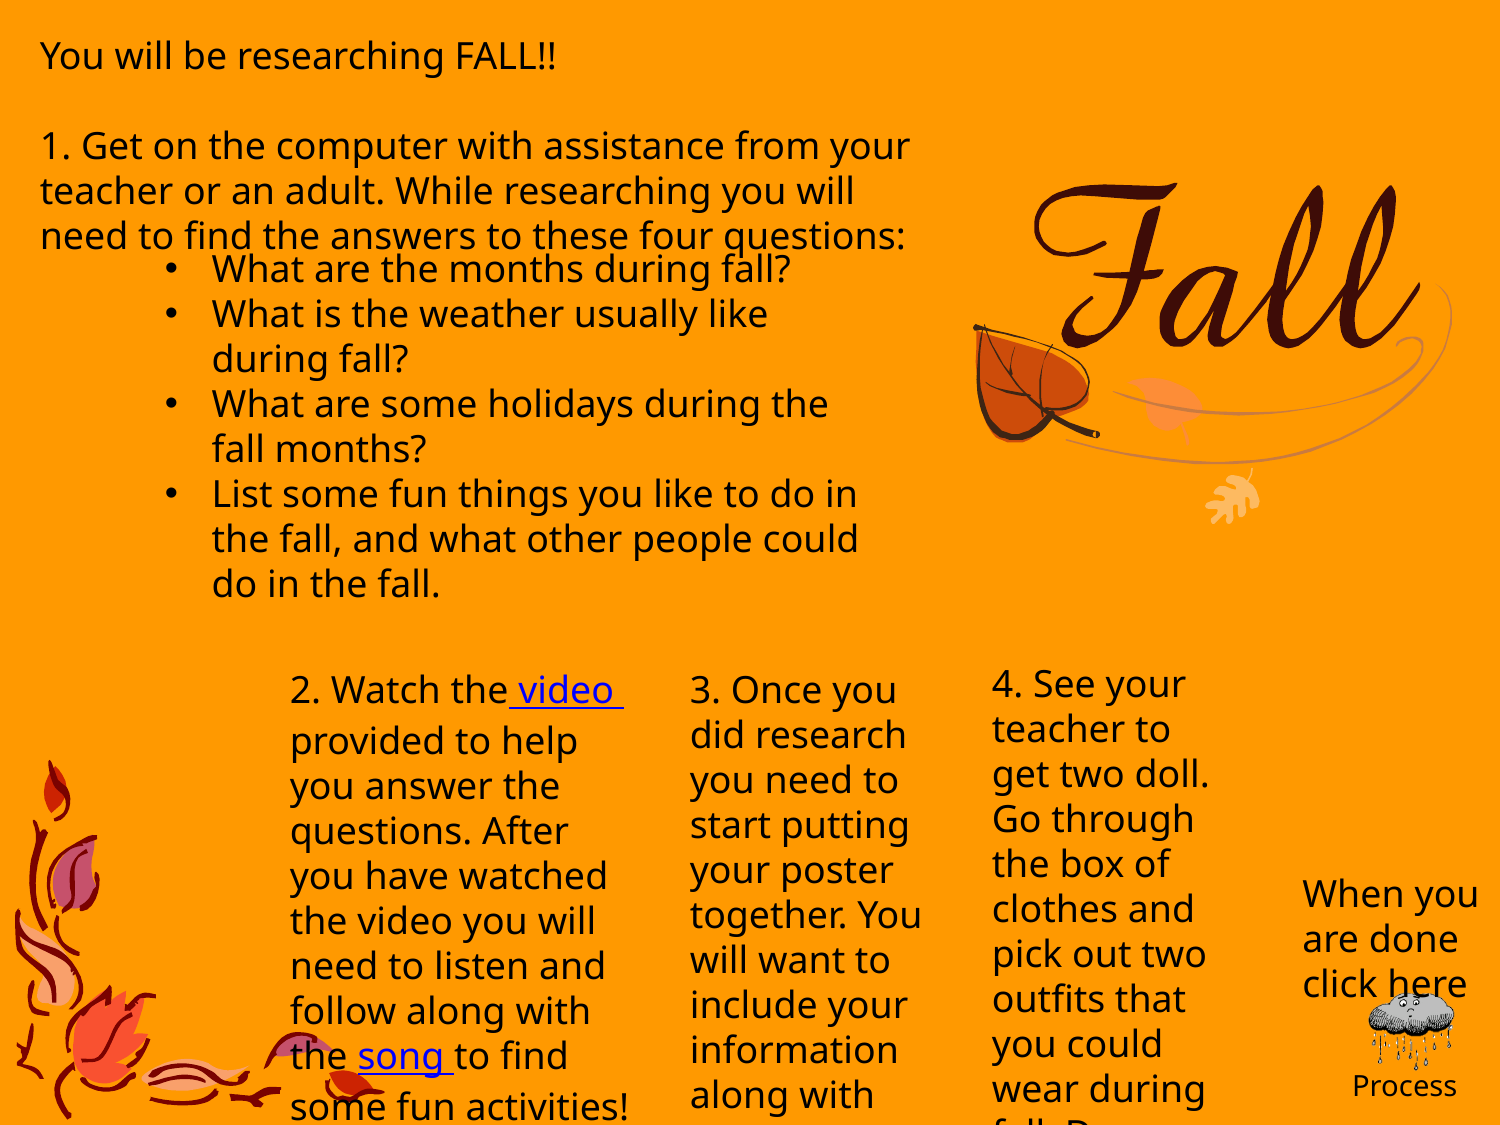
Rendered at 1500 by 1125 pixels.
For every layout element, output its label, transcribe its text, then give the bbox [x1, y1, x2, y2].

text_box 2. Watch the video provided to help you answer the questions. After you have watched the video you will need to listen and follow along with the song to find some fun activities! [274, 658, 657, 1125]
picture [1364, 987, 1458, 1078]
picture [971, 180, 1454, 526]
text_box Process [1337, 1051, 1488, 1112]
text_box When you are done click here [1287, 862, 1500, 1013]
text_box You will be researching FALL!! 1. Get on the computer with assistance from your teacher or an adult. While researching you will need to find the answers to these four questions: [24, 24, 950, 265]
text_box 3. Once you did research you need to start putting your poster together. You will want to include your information along with some pictures. [674, 658, 963, 1125]
text_box What are the months during fall? What is the weather usually like during fall? What are some holidays during the fall months? List some fun things you like to do in the fall, and what other people could do in the fall. [149, 265, 900, 613]
text_box 4. See your teacher to get two doll. Go through the box of clothes and pick out two outfits that you could wear during fall. Dress your dolls in these clothes. [977, 652, 1240, 1125]
picture [9, 758, 394, 1120]
